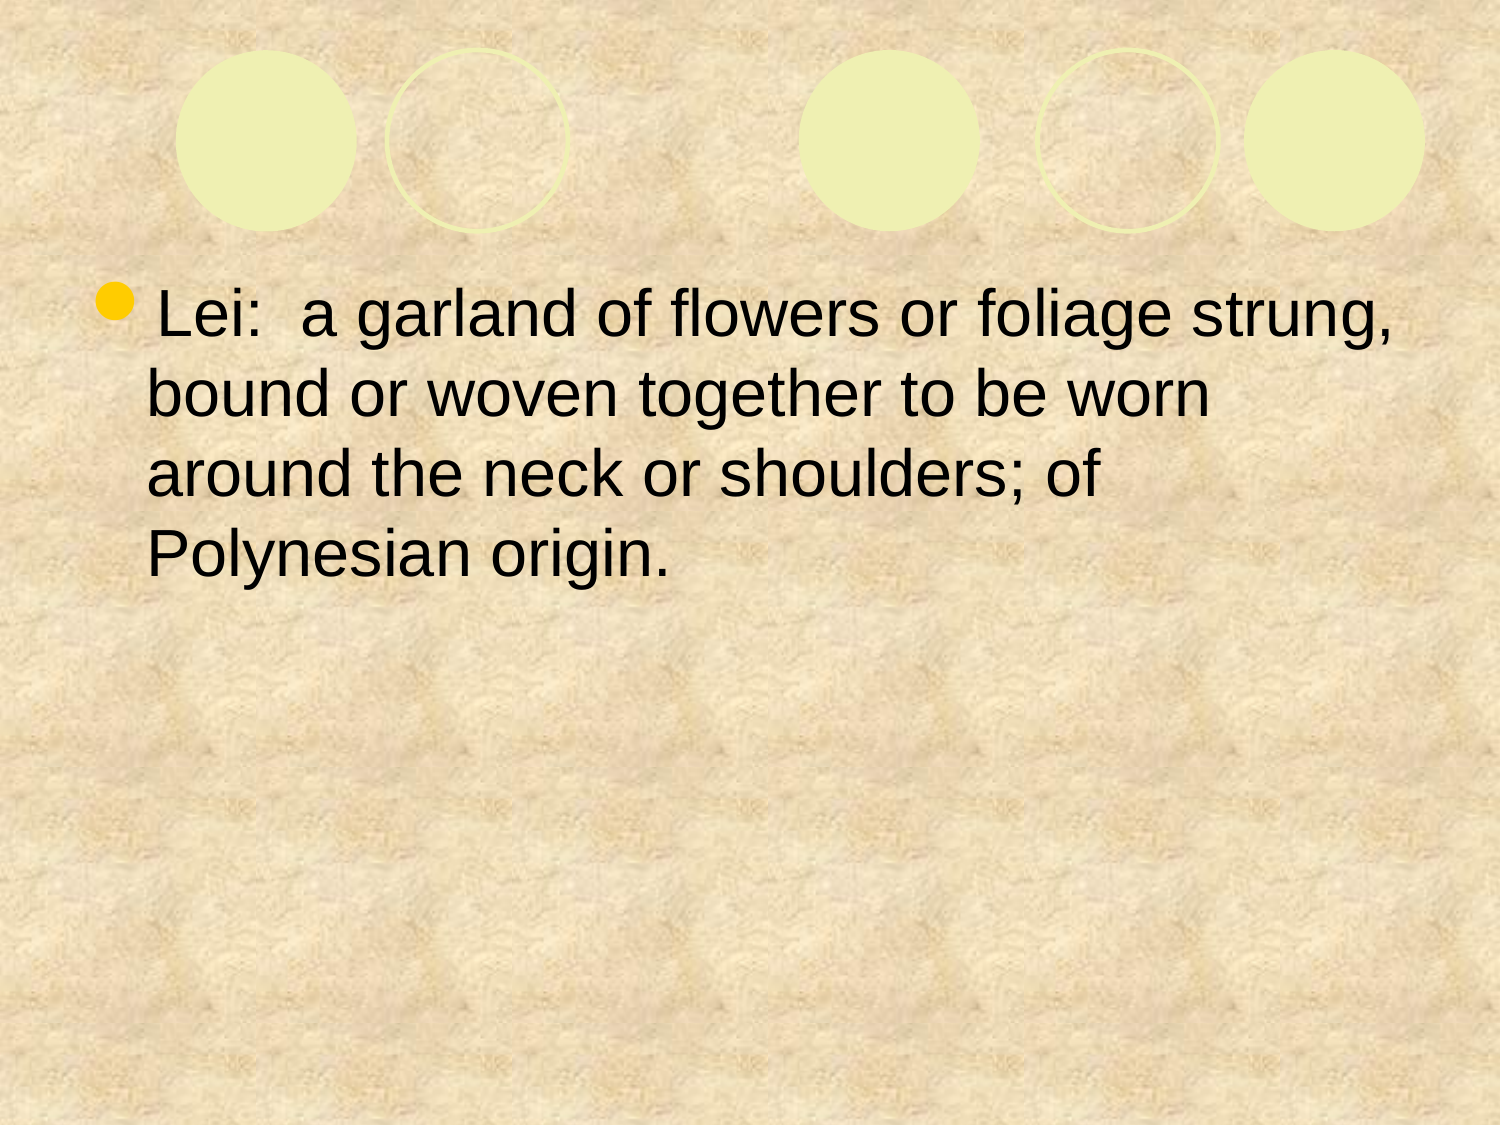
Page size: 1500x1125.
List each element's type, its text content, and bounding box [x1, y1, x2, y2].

picture [0, 0, 1500, 1125]
list Lei: a garland of flowers or foliage strung, bound or woven together to be worn around the neck or shoulders; of Polynesian origin. [75, 262, 1425, 1006]
